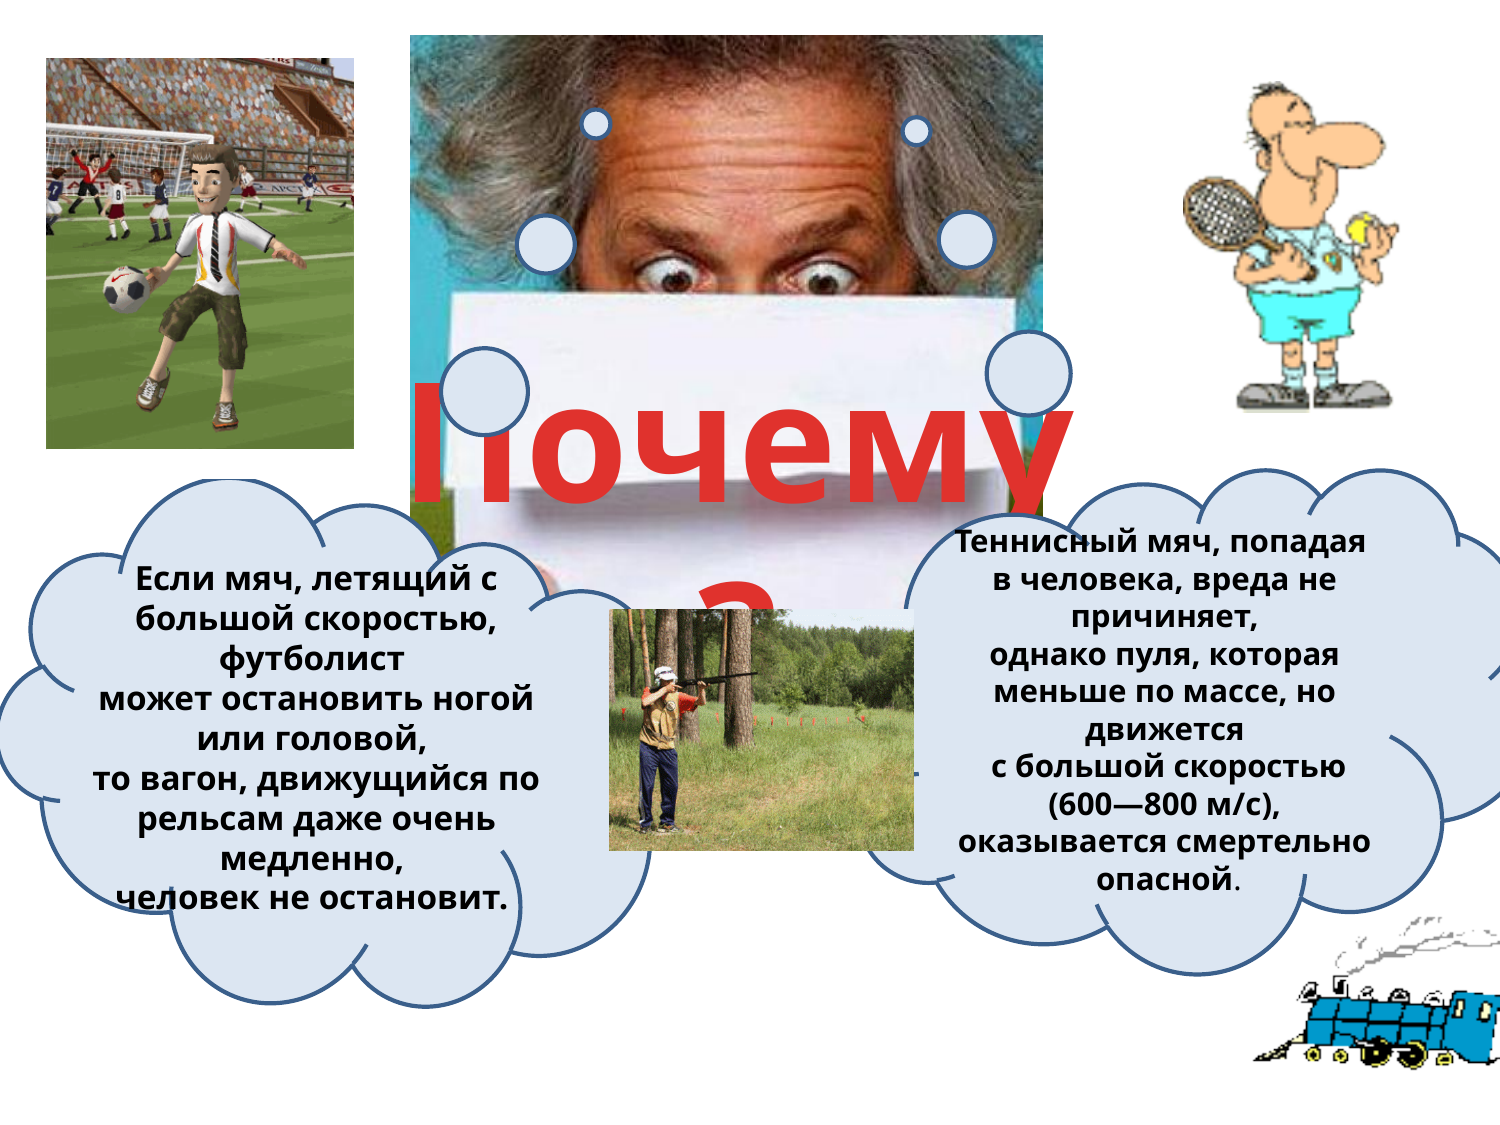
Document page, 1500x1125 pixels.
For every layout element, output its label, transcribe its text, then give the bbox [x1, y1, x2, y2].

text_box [0, 491, 669, 1015]
picture [609, 609, 915, 851]
picture [1183, 81, 1407, 414]
picture [1400, 1024, 1430, 1030]
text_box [46, 58, 364, 477]
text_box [374, 34, 1102, 624]
picture [1453, 1000, 1464, 1017]
picture [0, 913, 1500, 1088]
picture [1480, 1003, 1491, 1021]
text_box Теннисный мяч, попадая в человека, вреда не причиняет, однако пуля, которая меньше по массе, но движется с большой скоростью (600—800 м/с), оказывается смертельно опасной. [872, 468, 1500, 912]
